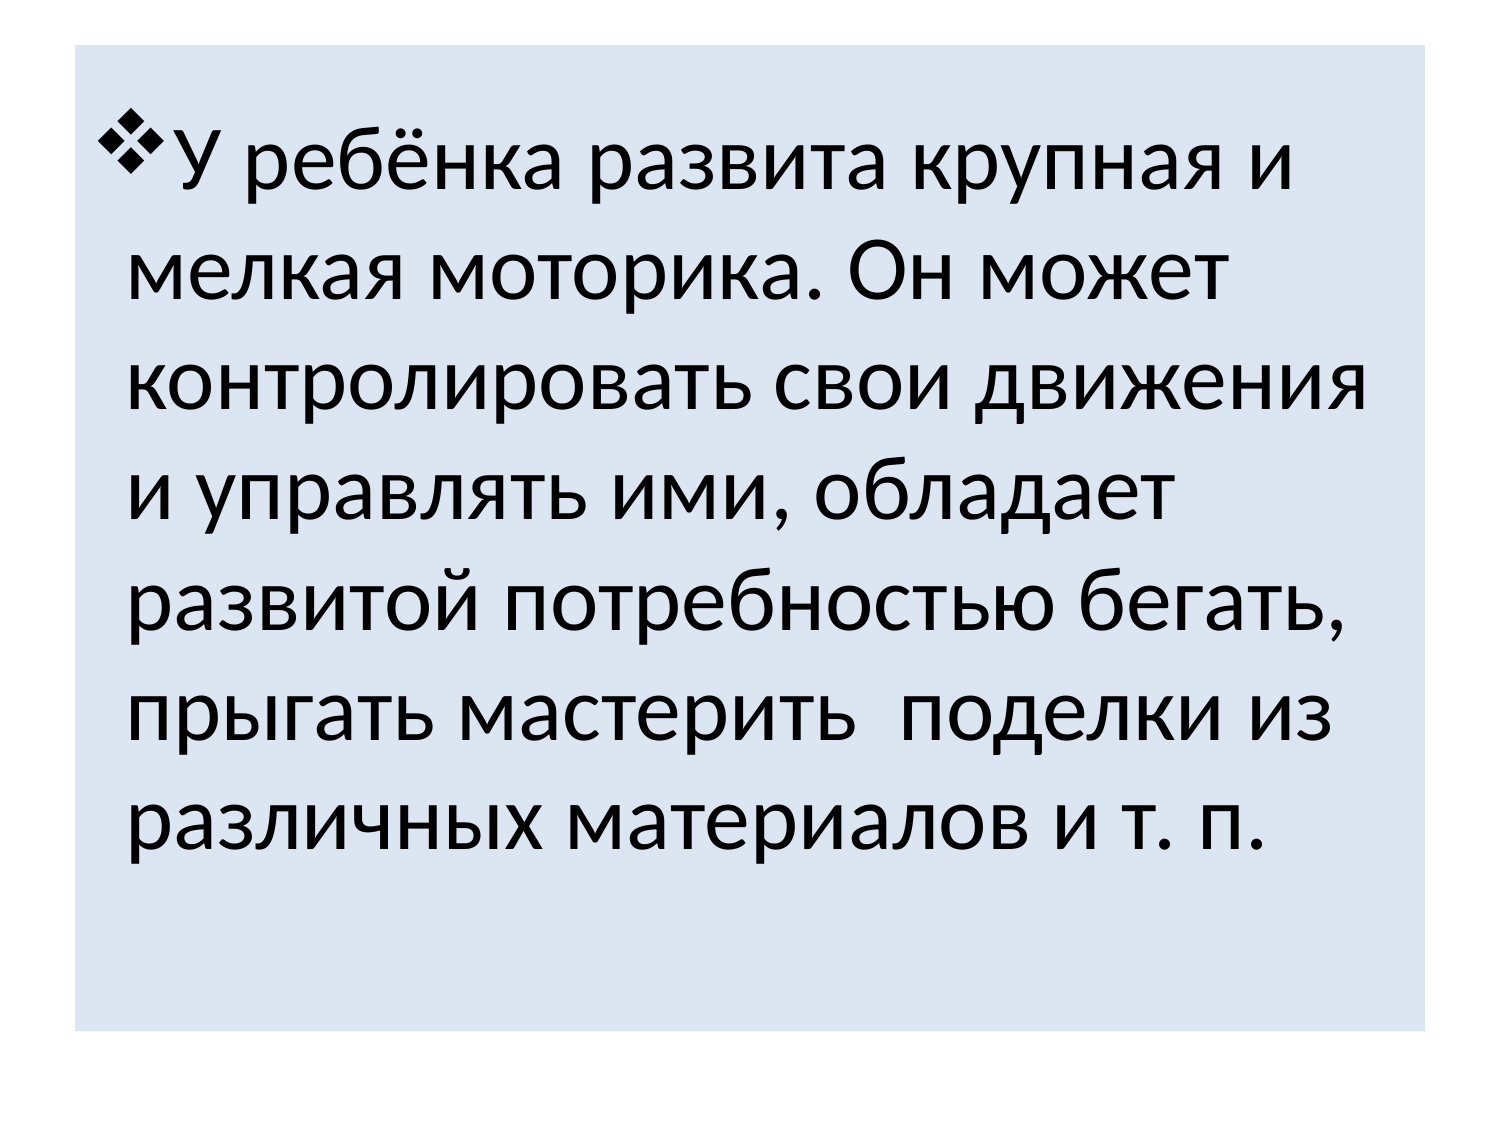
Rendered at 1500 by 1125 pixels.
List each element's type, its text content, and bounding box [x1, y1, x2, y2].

title У ребёнка развита крупная и мелкая моторика. Он может контролировать свои движения и управлять ими, обладает развитой потребностью бегать, прыгать мастерить поделки из различных материалов и т. п. [75, 45, 1425, 1032]
